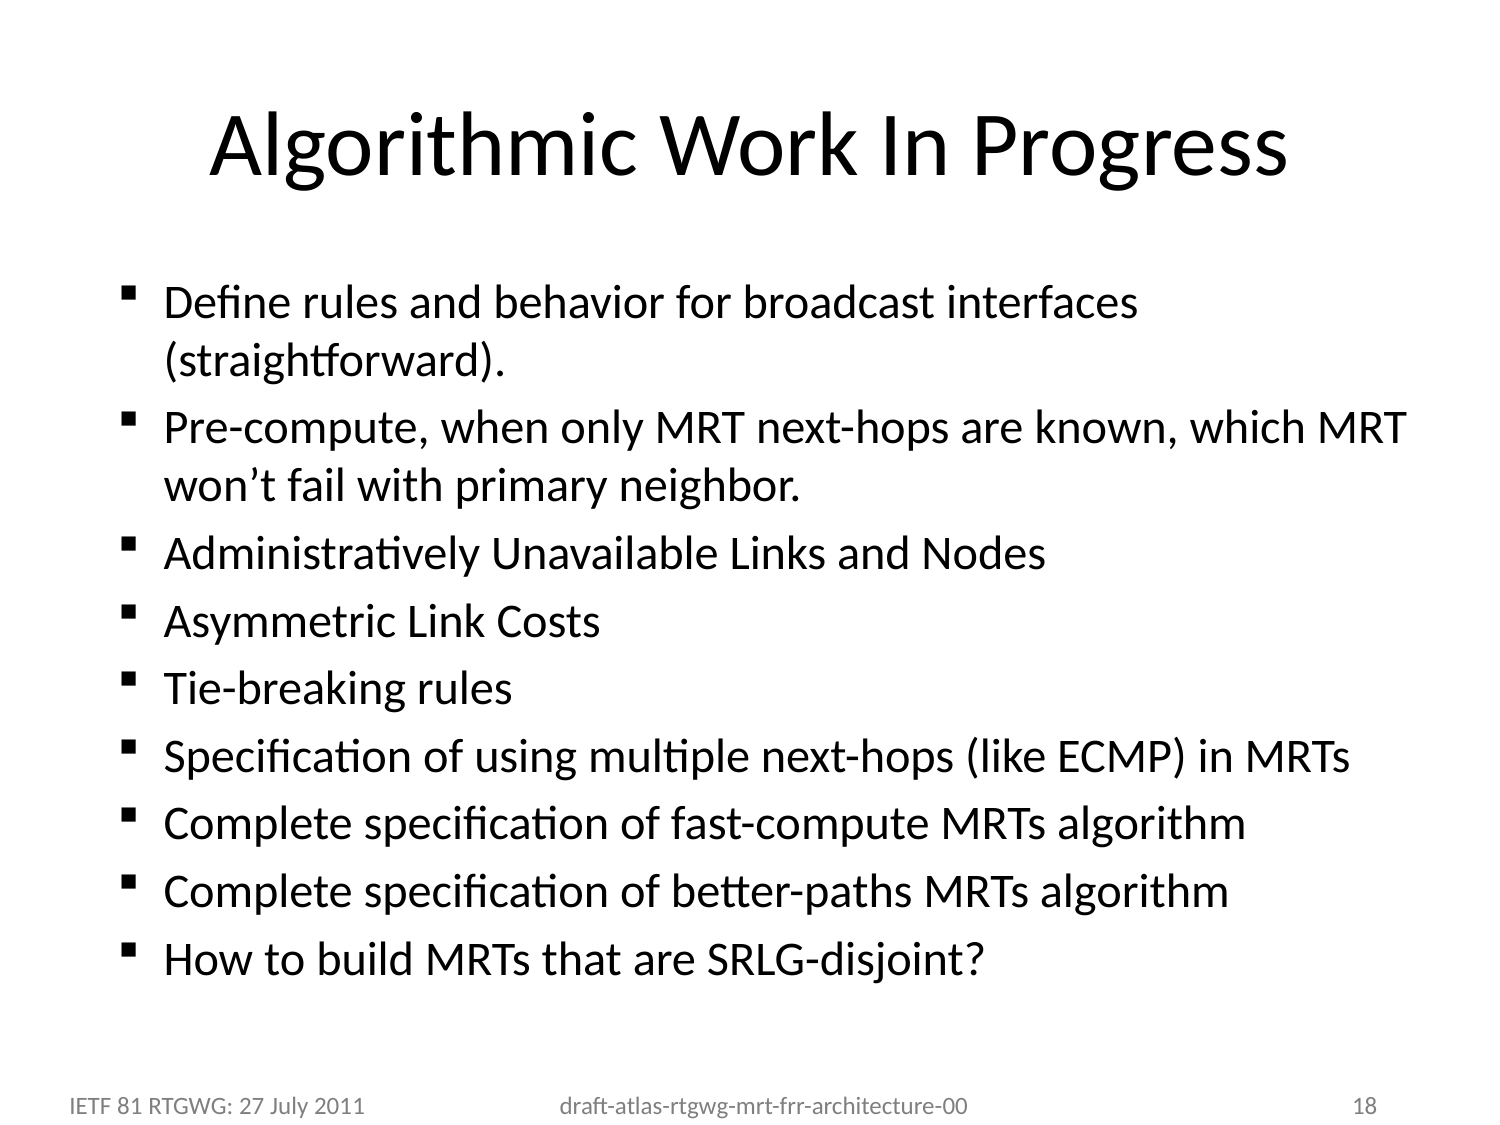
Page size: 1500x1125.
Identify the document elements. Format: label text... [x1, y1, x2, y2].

list Define rules and behavior for broadcast interfaces (straightforward). Pre-compute, when only MRT next-hops are known, which MRT won’t fail with primary neighbor. Administratively Unavailable Links and Nodes Asymmetric Link Costs Tie-breaking rules Specification of using multiple next-hops (like ECMP) in MRTs Complete specification of fast-compute MRTs algorithm Complete specification of better-paths MRTs algorithm How to build MRTs that are SRLG-disjoint? [29, 262, 1425, 1005]
title Algorithmic Work In Progress [75, 45, 1425, 233]
